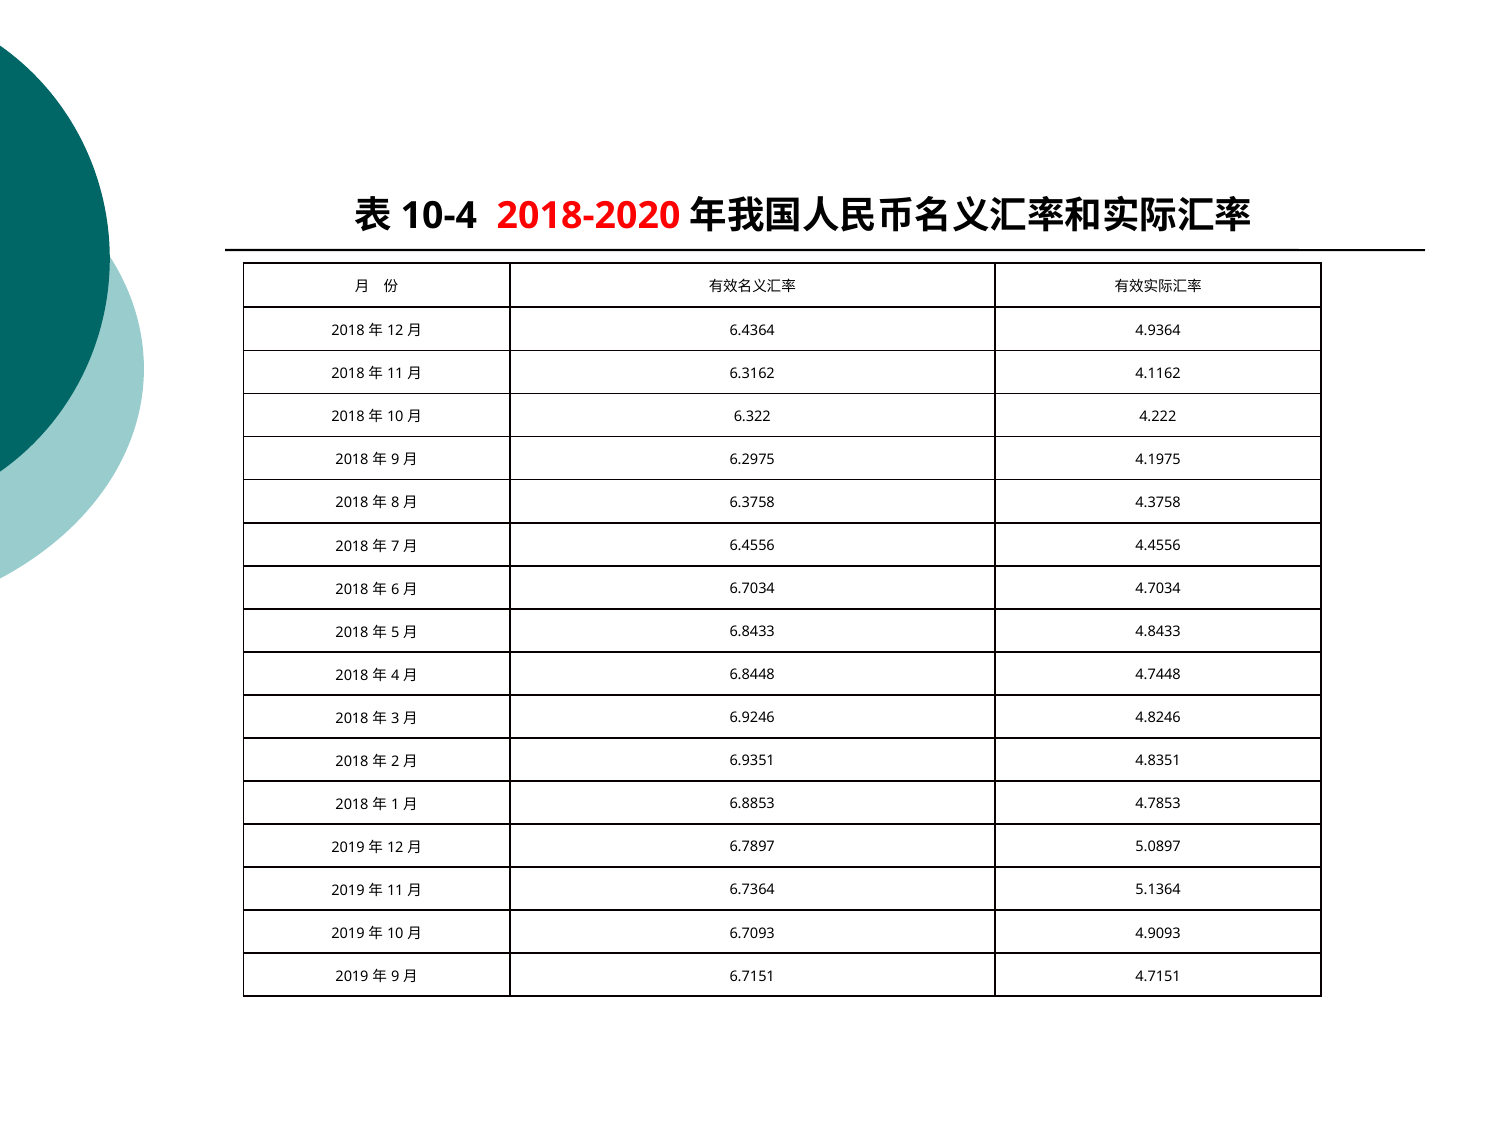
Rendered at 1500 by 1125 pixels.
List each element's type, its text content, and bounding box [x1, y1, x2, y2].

table_cell 6.2975 [511, 437, 994, 479]
table_cell 6.3758 [511, 480, 994, 522]
table_cell 2019年10月 [244, 911, 509, 952]
table_cell 6.7151 [511, 954, 994, 995]
table_cell 6.9351 [511, 739, 994, 780]
table_cell 6.4364 [511, 308, 994, 350]
table_header 月 份 [244, 264, 509, 306]
table_cell 2018年7月 [244, 524, 509, 565]
table_cell 4.7448 [996, 653, 1320, 694]
table_cell 6.8433 [511, 610, 994, 651]
table_cell 4.8351 [996, 739, 1320, 780]
table_cell 4.8433 [996, 610, 1320, 651]
table_cell 4.9364 [996, 308, 1320, 350]
table_cell 5.1364 [996, 868, 1320, 909]
table_cell 4.9093 [996, 911, 1320, 952]
table_cell 4.3758 [996, 480, 1320, 522]
table_cell 6.7364 [511, 868, 994, 909]
table_cell 6.322 [511, 394, 994, 436]
table_cell 2018年12月 [244, 308, 509, 350]
table_cell 6.4556 [511, 524, 994, 565]
table_cell 2018年8月 [244, 480, 509, 522]
table_cell 6.7093 [511, 911, 994, 952]
table_cell 4.7034 [996, 567, 1320, 608]
table_cell 2018年4月 [244, 653, 509, 694]
table_cell 2018年10月 [244, 394, 509, 436]
table_cell 6.7897 [511, 825, 994, 866]
table_cell 2018年6月 [244, 567, 509, 608]
table_cell 4.8246 [996, 696, 1320, 737]
table_cell 2019年12月 [244, 825, 509, 866]
table_cell 2018年2月 [244, 739, 509, 780]
table_header 有效实际汇率 [996, 264, 1320, 306]
table_cell 4.1162 [996, 351, 1320, 393]
table_cell 2019年11月 [244, 868, 509, 909]
table_cell 2018年9月 [244, 437, 509, 479]
table_cell 4.7151 [996, 954, 1320, 995]
table_cell 6.7034 [511, 567, 994, 608]
table_cell 6.3162 [511, 351, 994, 393]
table_cell 5.0897 [996, 825, 1320, 866]
table_cell 6.9246 [511, 696, 994, 737]
table_cell 6.8853 [511, 782, 994, 823]
text_box 表10-4 2018-2020年我国人民币名义汇率和实际汇率 [206, 184, 1400, 244]
table_cell 2018年1月 [244, 782, 509, 823]
table_cell 4.4556 [996, 524, 1320, 565]
table_cell 2019年9月 [244, 954, 509, 995]
table_cell 4.222 [996, 394, 1320, 436]
table_cell 2018年5月 [244, 610, 509, 651]
table_cell 4.7853 [996, 782, 1320, 823]
table_cell 2018年11月 [244, 351, 509, 393]
table_cell 4.1975 [996, 437, 1320, 479]
table_cell 2018年3月 [244, 696, 509, 737]
table_cell 6.8448 [511, 653, 994, 694]
table_header 有效名义汇率 [511, 264, 994, 306]
